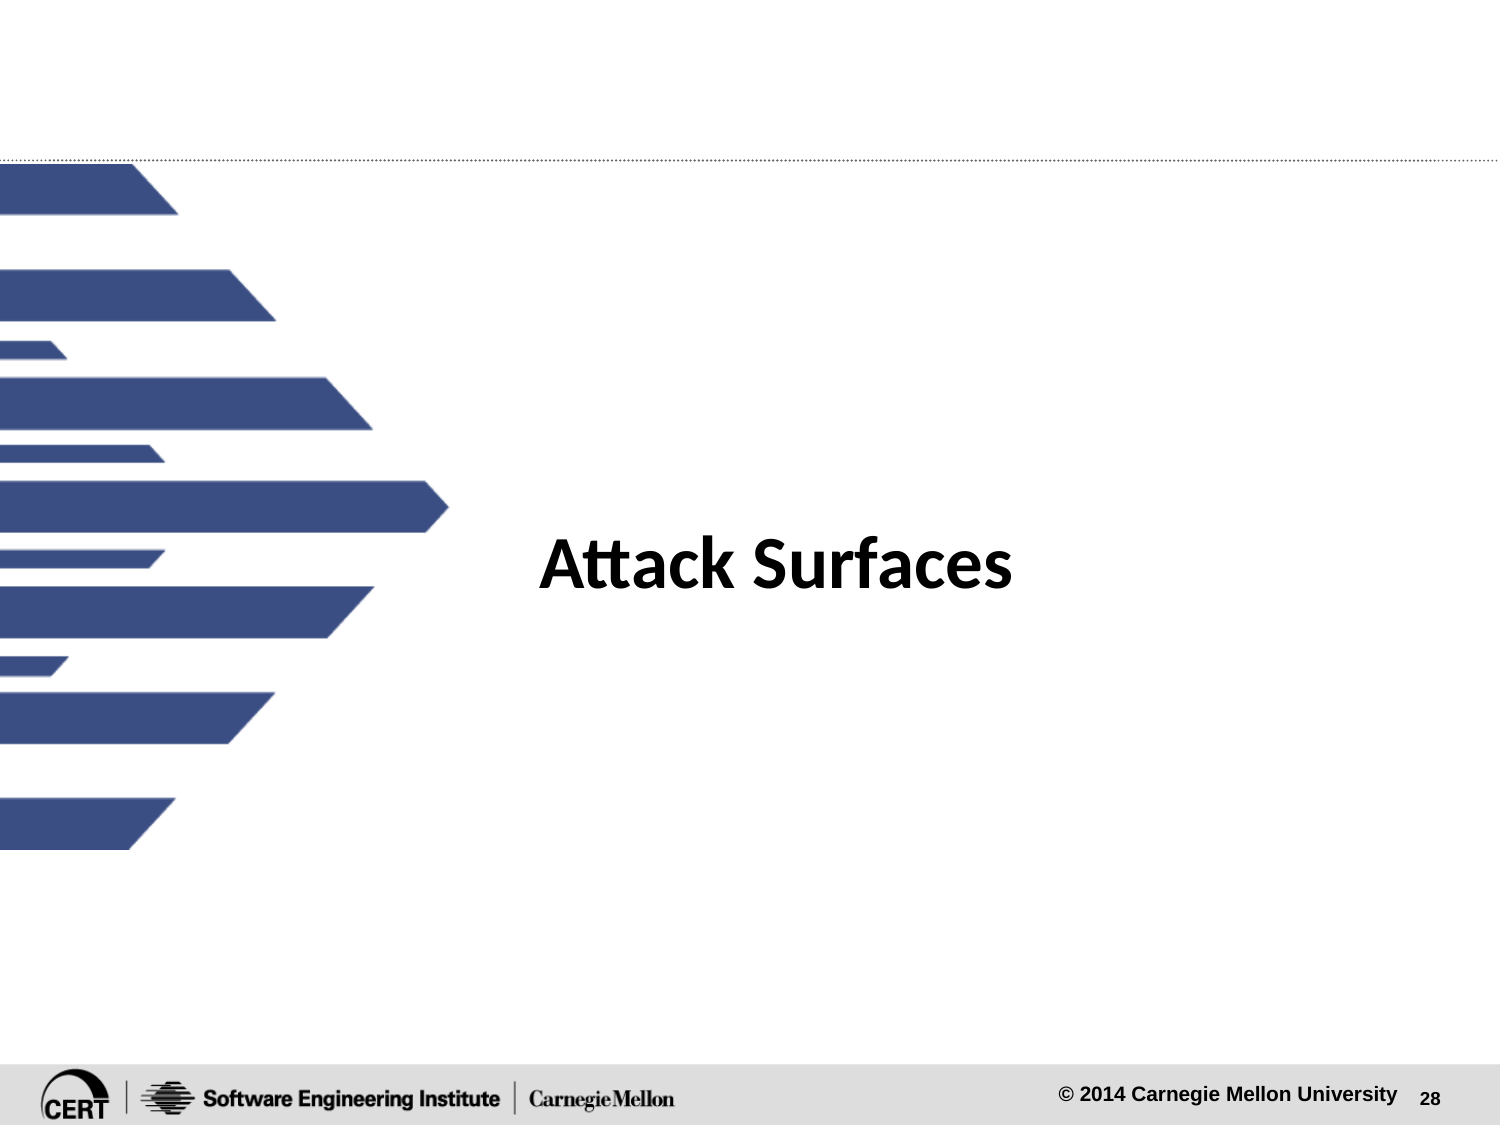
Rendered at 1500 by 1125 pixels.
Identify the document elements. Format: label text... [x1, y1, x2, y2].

picture [24, 1065, 688, 1125]
picture [0, 164, 450, 851]
text_box Attack Surfaces [525, 399, 1475, 717]
